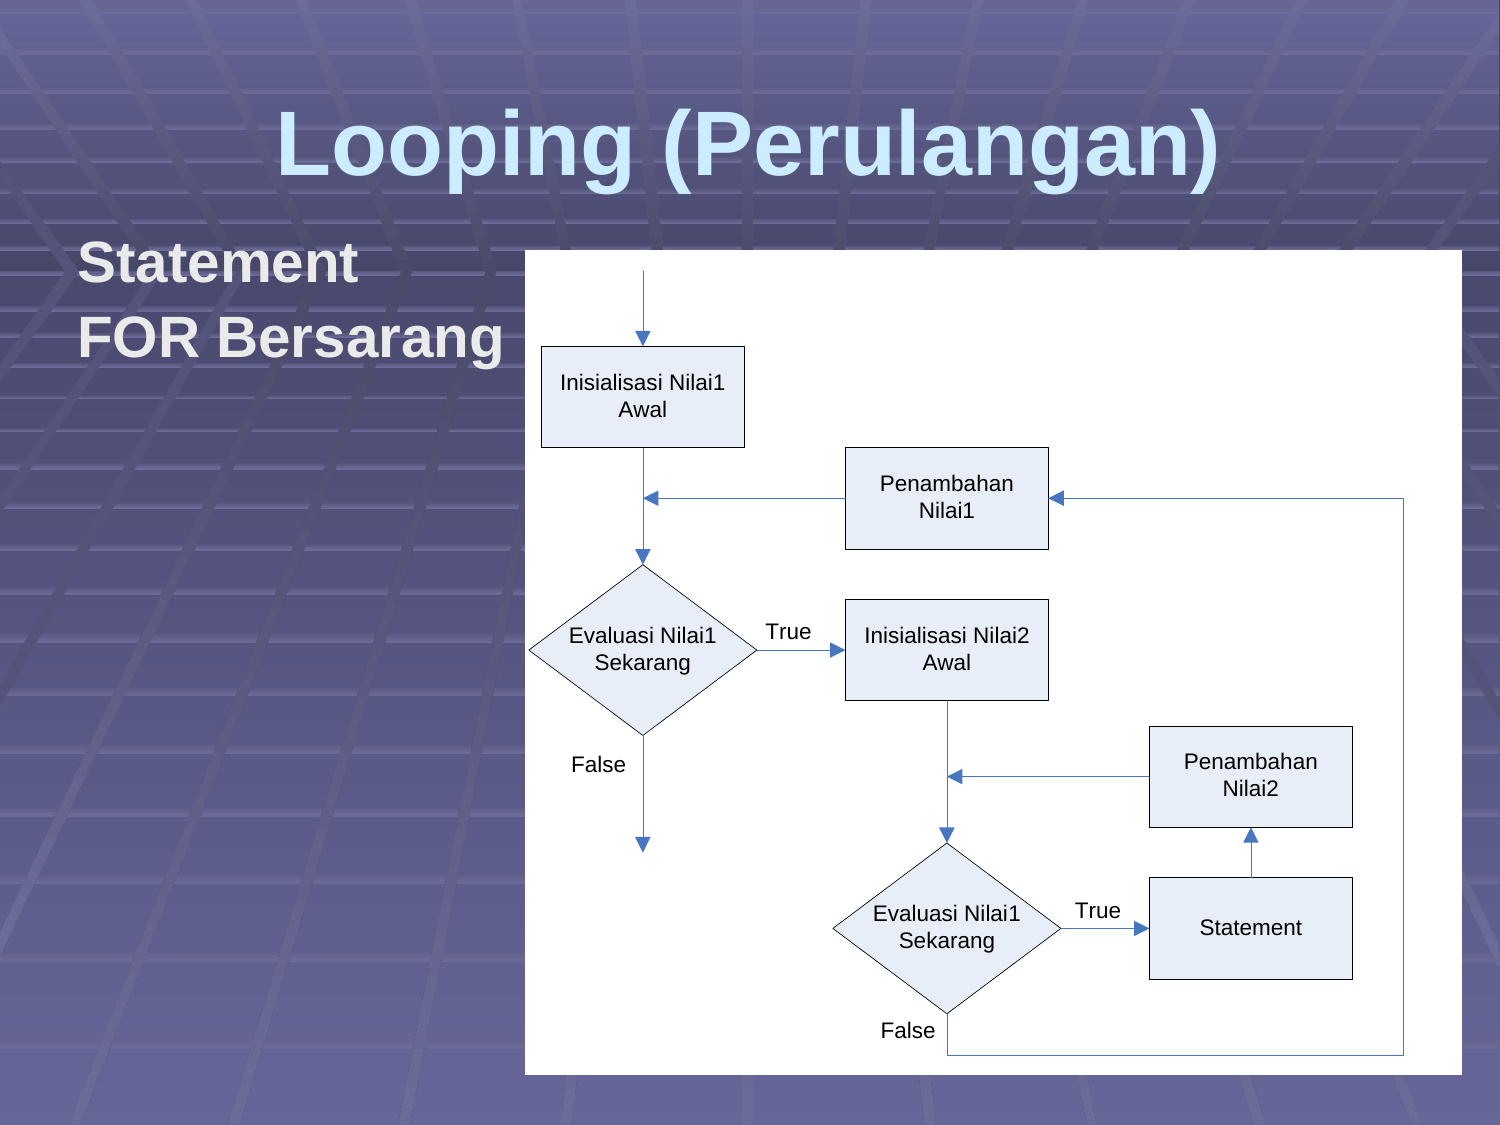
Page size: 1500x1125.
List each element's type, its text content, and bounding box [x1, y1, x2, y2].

title Looping (Perulangan) [74, 44, 1425, 233]
list Statement FOR Bersarang [62, 224, 538, 388]
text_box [524, 249, 1463, 1076]
